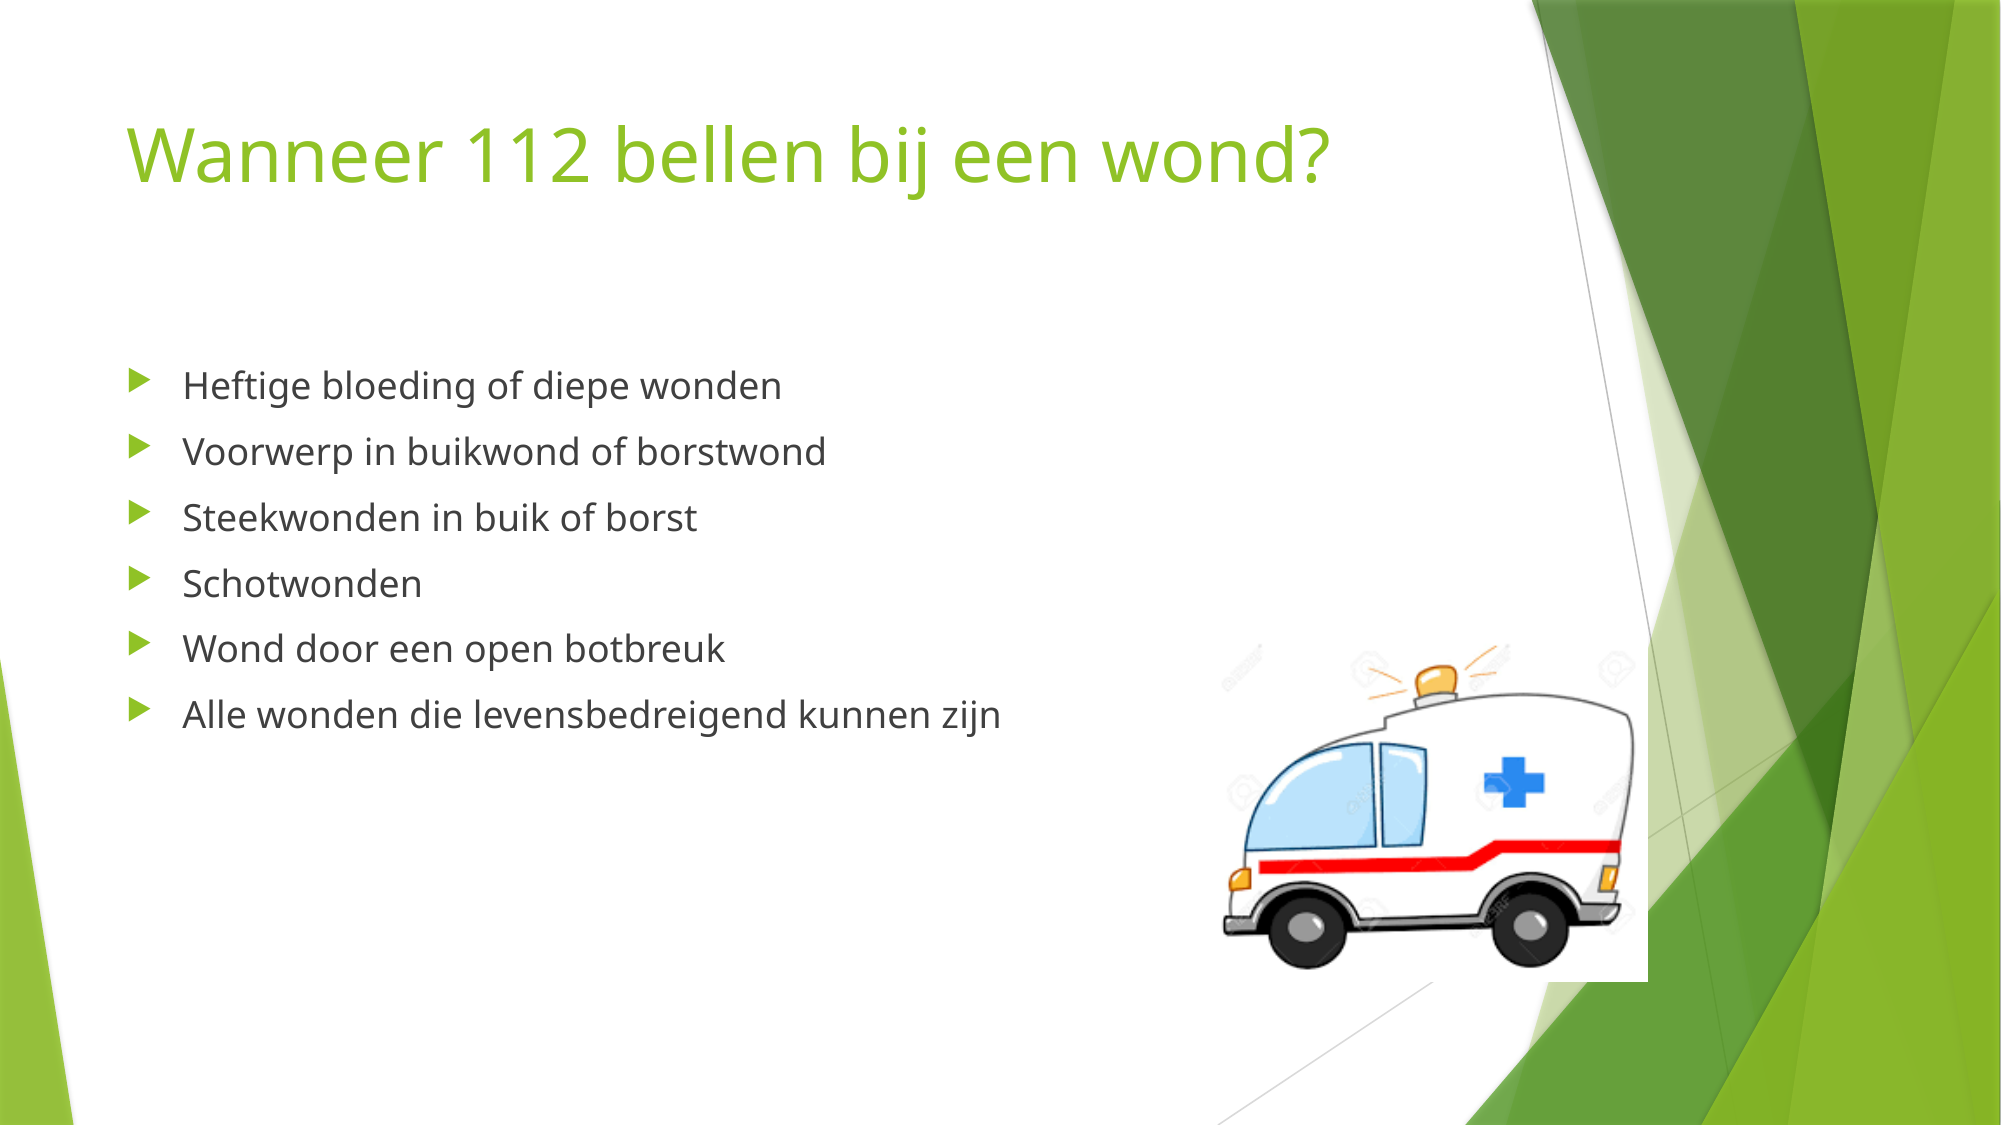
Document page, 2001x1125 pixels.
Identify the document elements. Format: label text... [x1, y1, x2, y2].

title Wanneer 112 bellen bij een wond? [111, 99, 1522, 317]
picture [1209, 634, 1648, 983]
list Heftige bloeding of diepe wonden Voorwerp in buikwond of borstwond Steekwonden in buik of borst Schotwonden Wond door een open botbreuk Alle wonden die levensbedreigend kunnen zijn [111, 354, 1522, 992]
